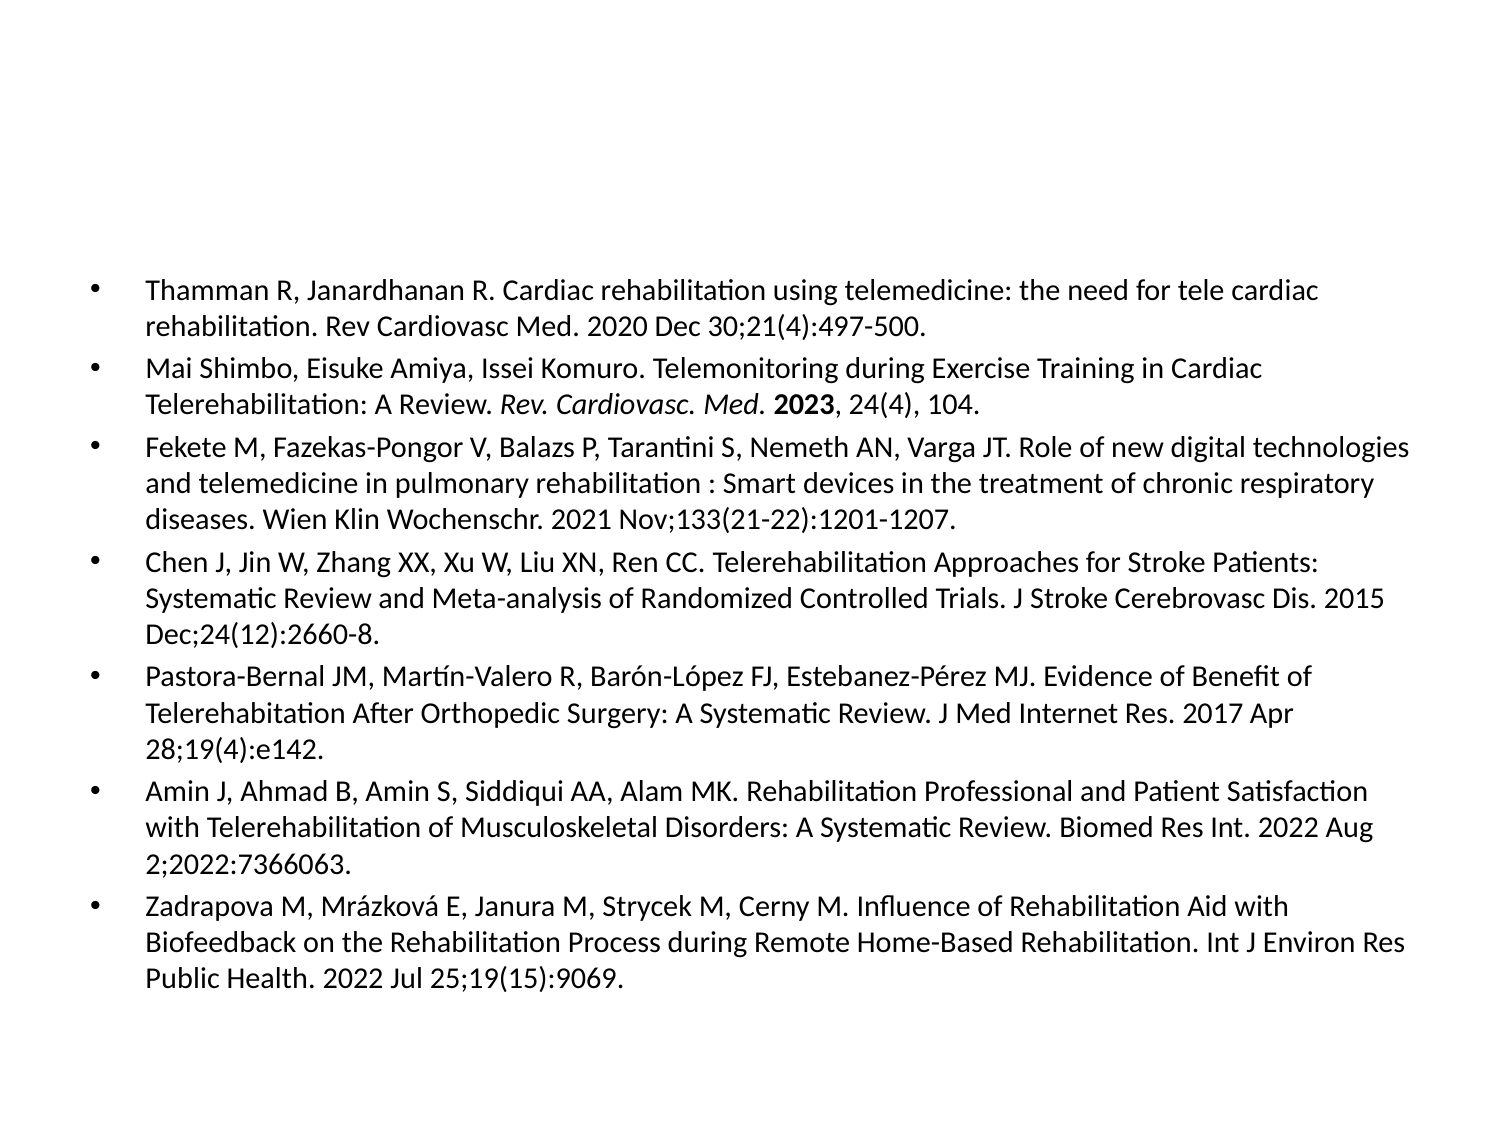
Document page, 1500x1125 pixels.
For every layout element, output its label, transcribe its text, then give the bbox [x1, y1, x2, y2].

list Thamman R, Janardhanan R. Cardiac rehabilitation using telemedicine: the need for tele cardiac rehabilitation. Rev Cardiovasc Med. 2020 Dec 30;21(4):497-500. Mai Shimbo, Eisuke Amiya, Issei Komuro. Telemonitoring during Exercise Training in Cardiac Telerehabilitation: A Review. Rev. Cardiovasc. Med. 2023, 24(4), 104. Fekete M, Fazekas-Pongor V, Balazs P, Tarantini S, Nemeth AN, Varga JT. Role of new digital technologies and telemedicine in pulmonary rehabilitation : Smart devices in the treatment of chronic respiratory diseases. Wien Klin Wochenschr. 2021 Nov;133(21-22):1201-1207. Chen J, Jin W, Zhang XX, Xu W, Liu XN, Ren CC. Telerehabilitation Approaches for Stroke Patients: Systematic Review and Meta-analysis of Randomized Controlled Trials. J Stroke Cerebrovasc Dis. 2015 Dec;24(12):2660-8. Pastora-Bernal JM, Martín-Valero R, Barón-López FJ, Estebanez-Pérez MJ. Evidence of Benefit of Telerehabitation After Orthopedic Surgery: A Systematic Review. J Med Internet Res. 2017 Apr 28;19(4):e142. Amin J, Ahmad B, Amin S, Siddiqui AA, Alam MK. Rehabilitation Professional and Patient Satisfaction with Telerehabilitation of Musculoskeletal Disorders: A Systematic Review. Biomed Res Int. 2022 Aug 2;2022:7366063. Zadrapova M, Mrázková E, Janura M, Strycek M, Cerny M. Influence of Rehabilitation Aid with Biofeedback on the Rehabilitation Process during Remote Home-Based Rehabilitation. Int J Environ Res Public Health. 2022 Jul 25;19(15):9069. [75, 262, 1425, 1005]
